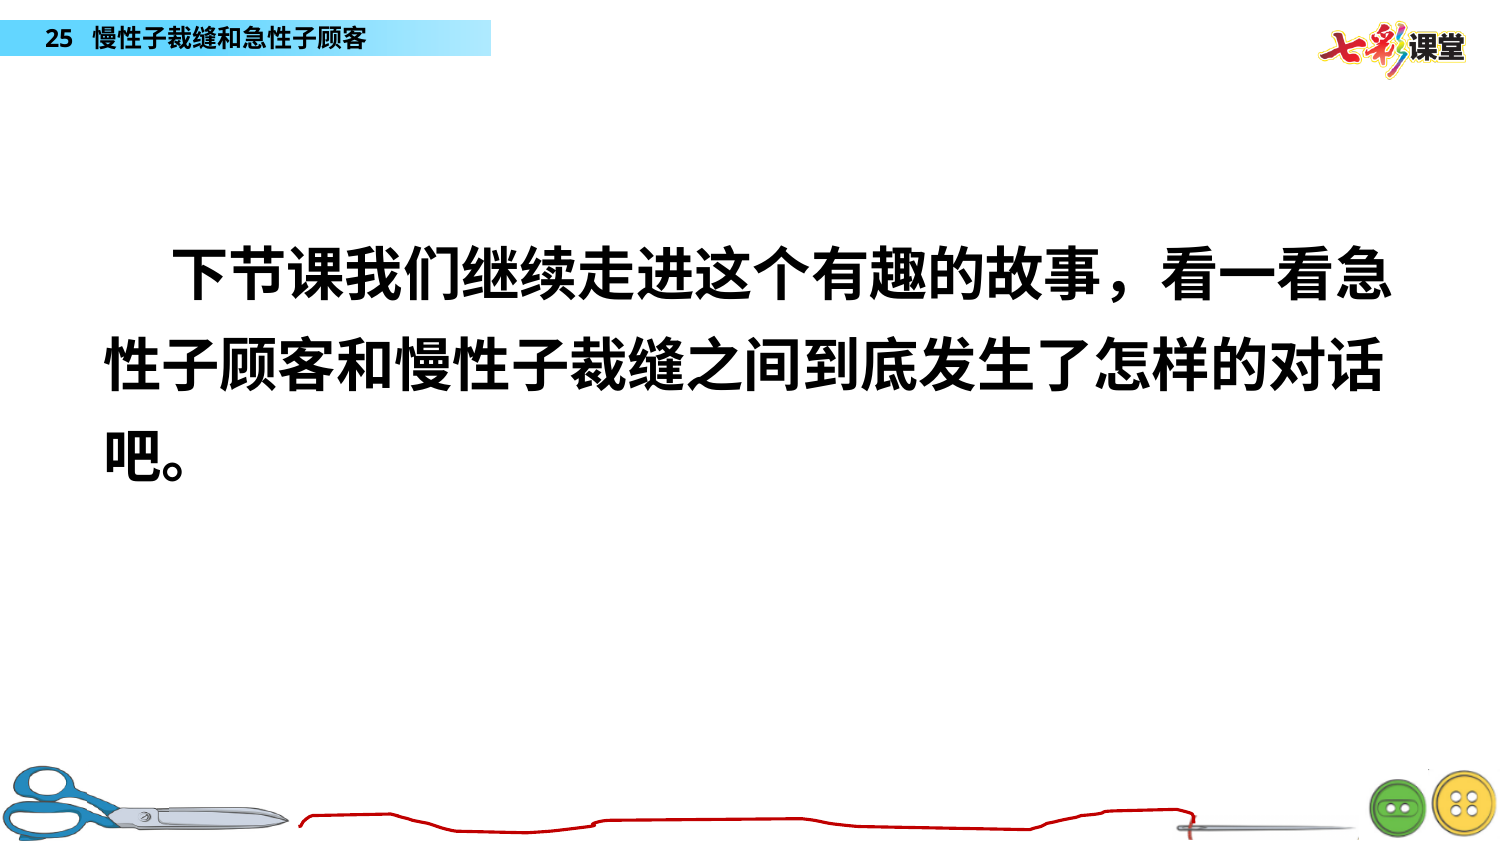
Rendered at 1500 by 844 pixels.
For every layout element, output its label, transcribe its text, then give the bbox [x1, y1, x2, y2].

text_box 下节课我们继续走进这个有趣的故事，看一看急性子顾客和慢性子裁缝之间到底发生了怎样的对话吧。 [88, 209, 1458, 497]
picture [1365, 769, 1500, 839]
picture [1173, 816, 1358, 839]
picture [0, 764, 290, 844]
picture [1316, 20, 1468, 80]
